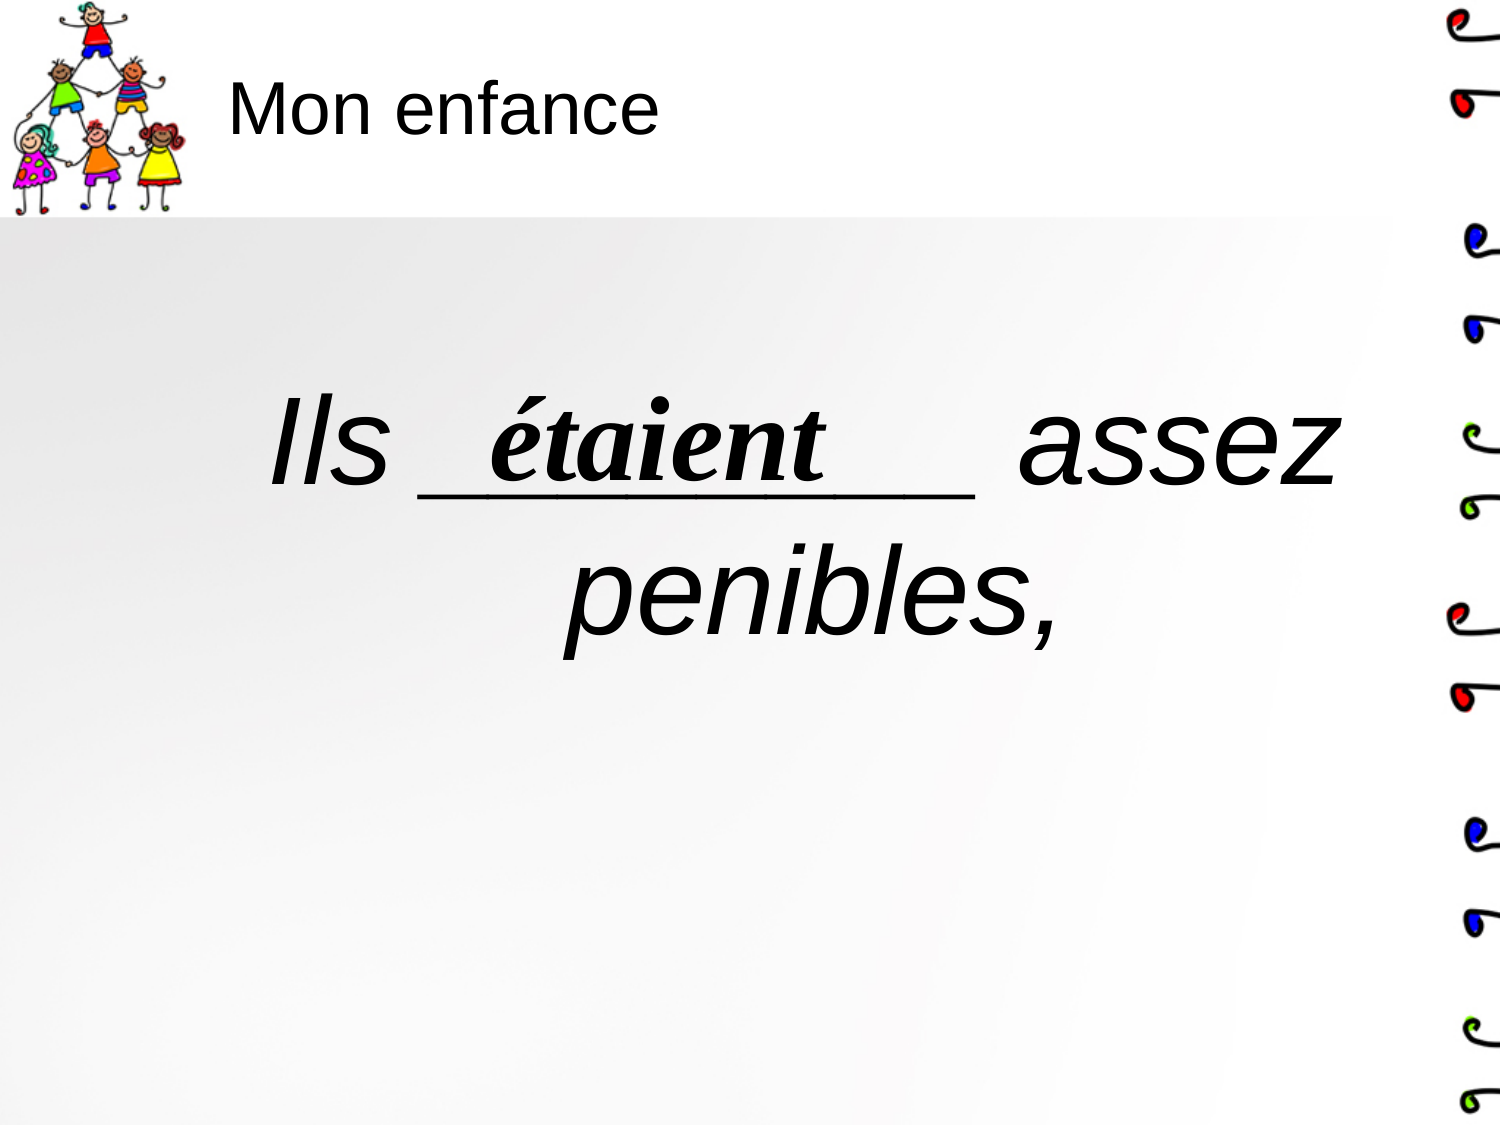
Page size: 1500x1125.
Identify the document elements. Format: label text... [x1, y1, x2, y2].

text_box étaient [474, 352, 863, 550]
picture [0, 0, 1500, 1125]
list Ils ________ assez penibles, [112, 352, 1500, 1125]
title Mon enfance [212, 16, 1463, 192]
